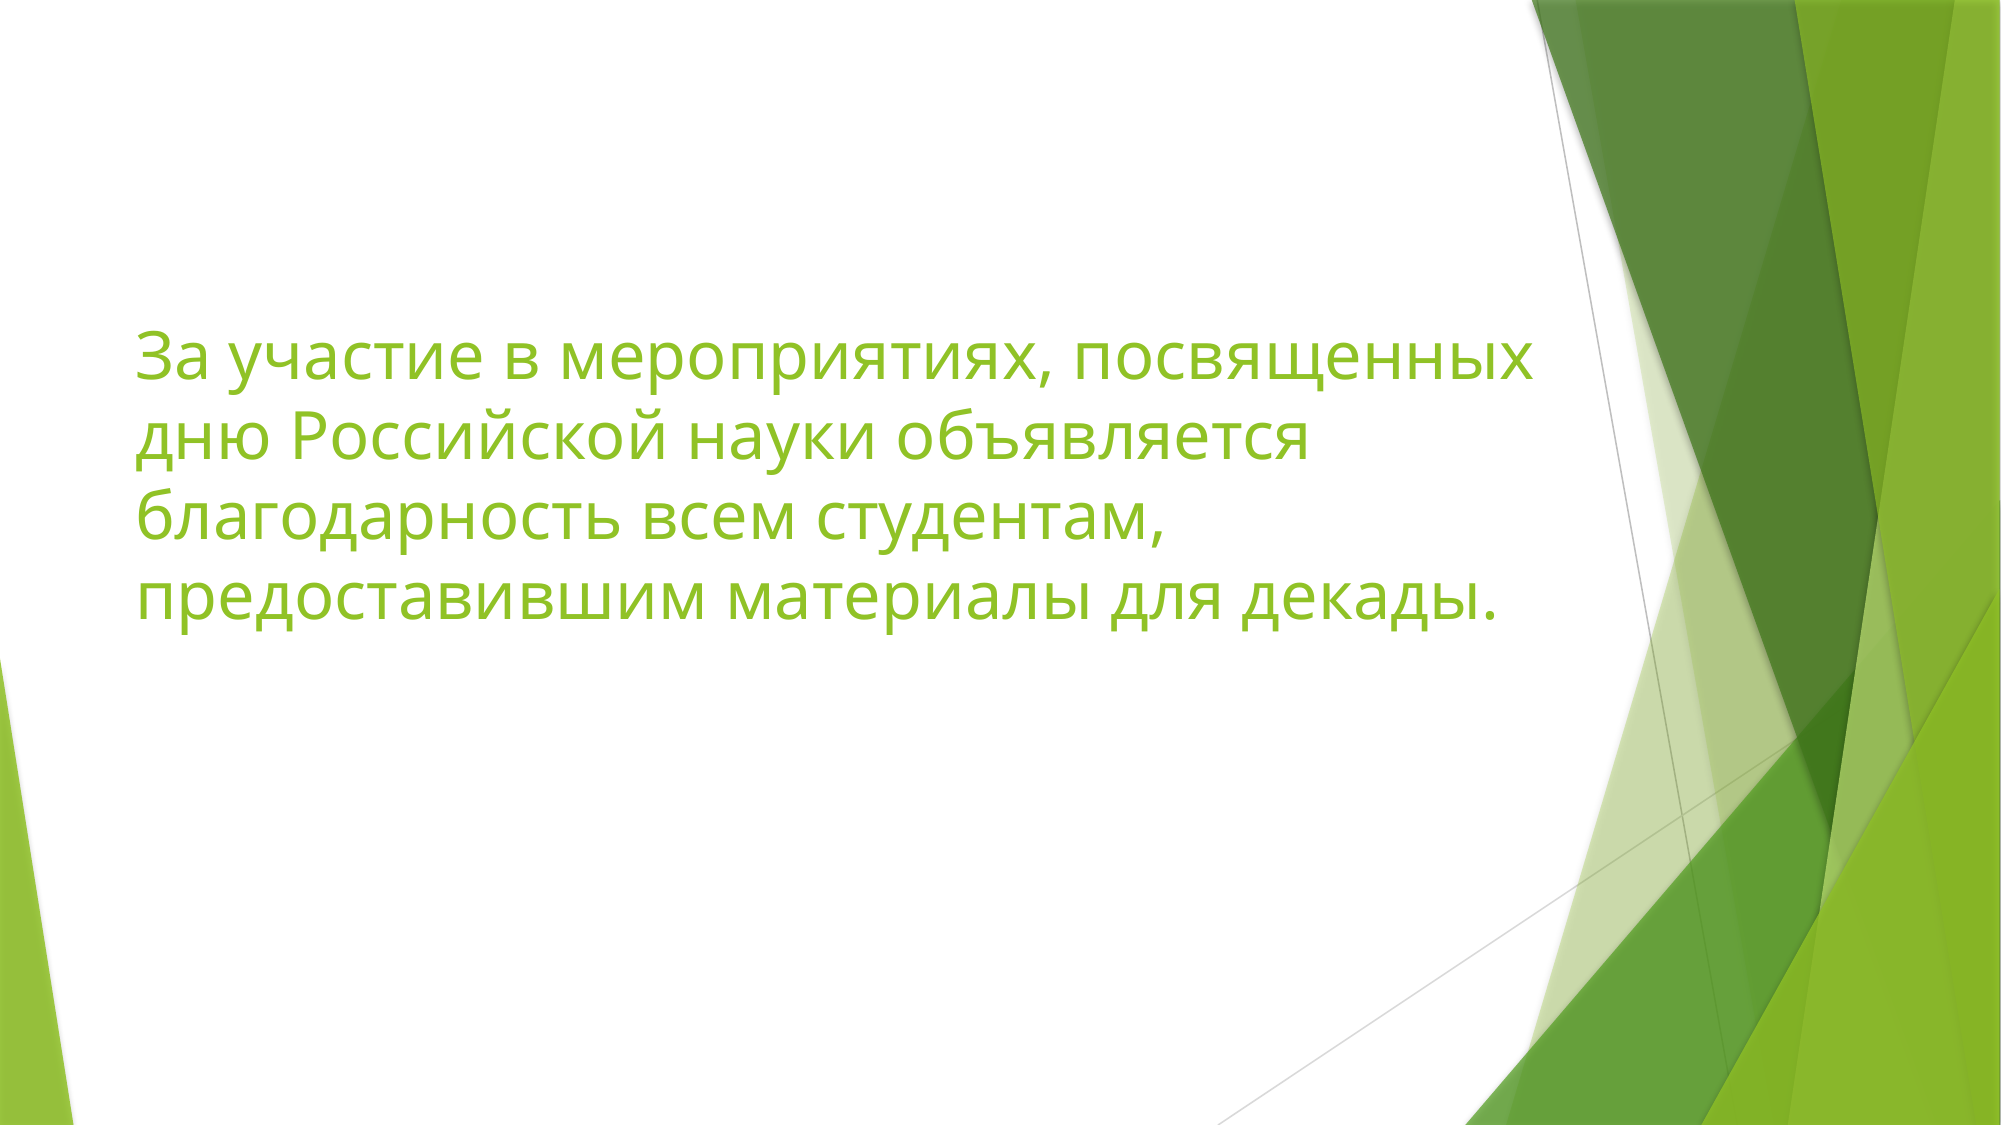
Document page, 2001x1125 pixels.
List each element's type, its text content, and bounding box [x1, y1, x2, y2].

title За участие в мероприятиях, посвященных дню Российской науки объявляется благодарность всем студентам, предоставившим материалы для декады. [120, 305, 1644, 725]
